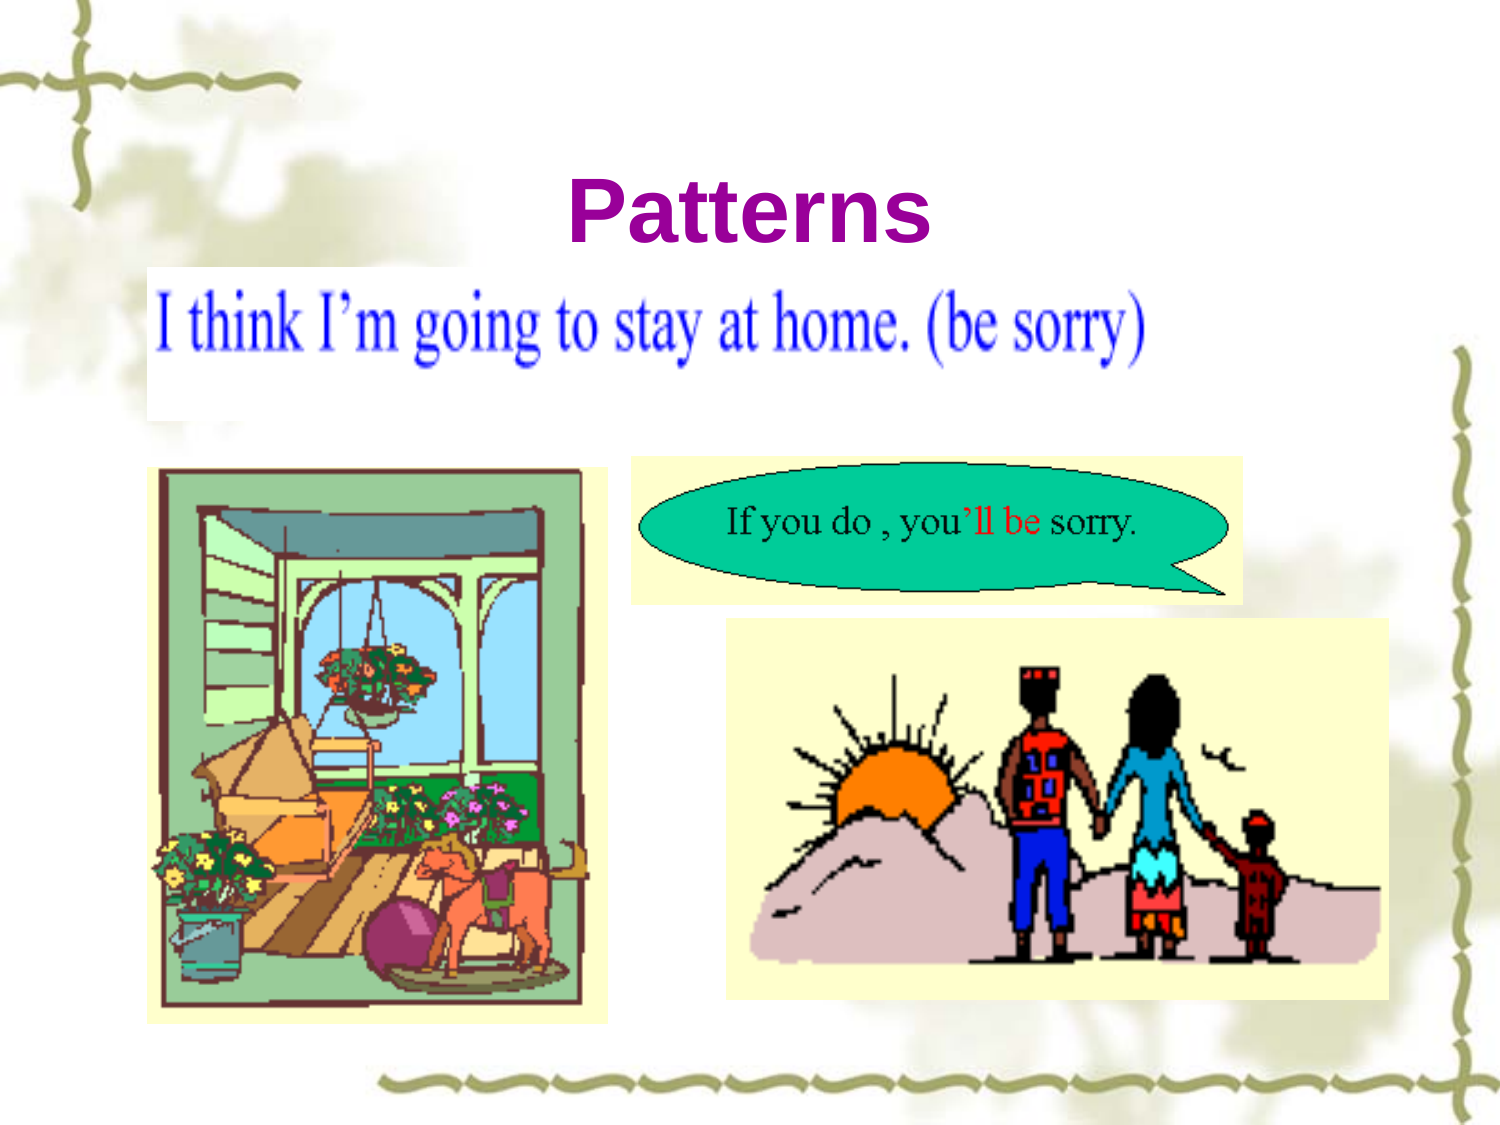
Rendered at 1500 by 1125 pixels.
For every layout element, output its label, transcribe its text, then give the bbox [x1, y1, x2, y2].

title Patterns [49, 112, 1451, 300]
picture [0, 0, 1500, 1125]
